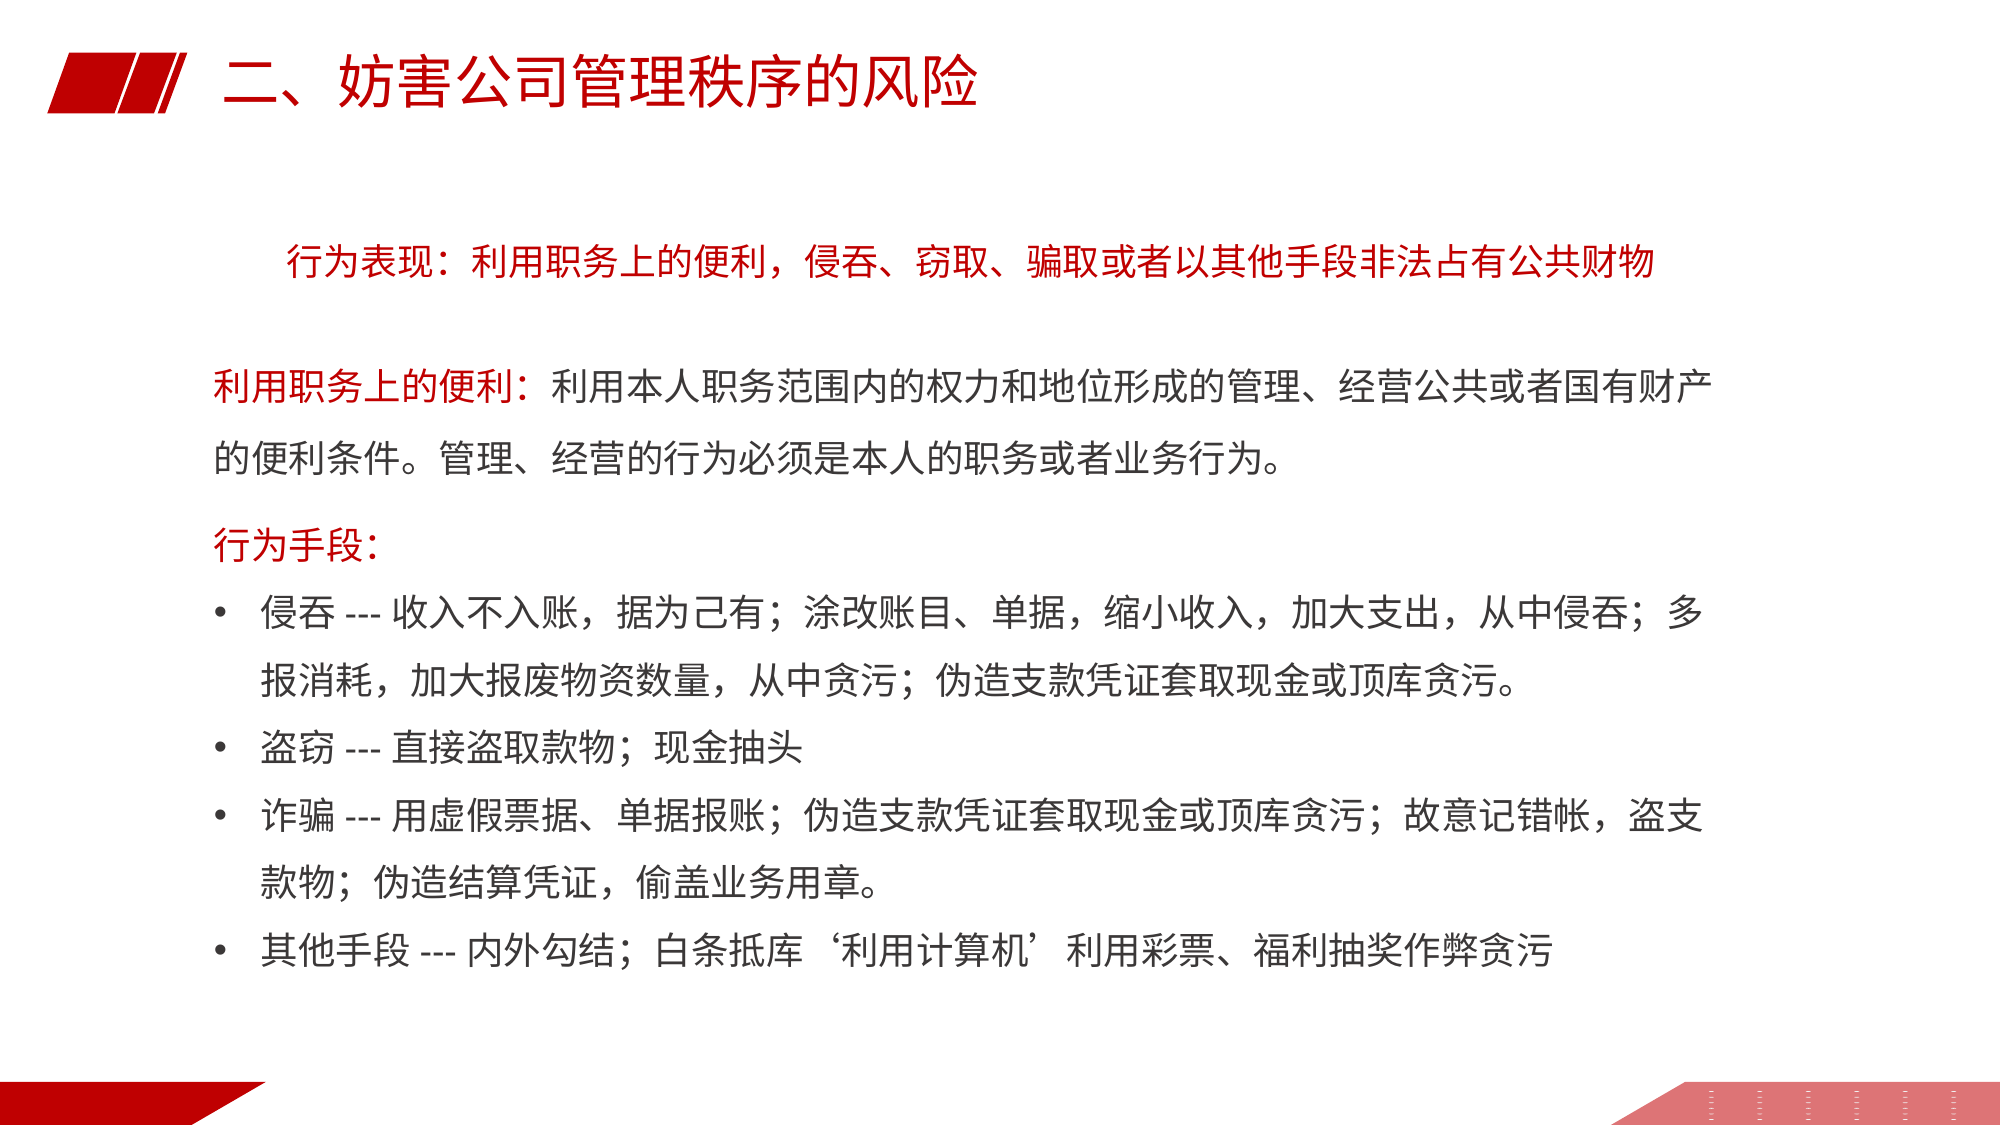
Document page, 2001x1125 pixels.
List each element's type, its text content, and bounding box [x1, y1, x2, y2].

text_box 行为表现：利用职务上的便利，侵吞、窃取、骗取或者以其他手段非法占有公共财物 [199, 187, 1743, 308]
text_box 行为手段： 侵吞---收入不入账，据为己有；涂改账目、单据，缩小收入，加大支出，从中侵吞；多报消耗，加大报废物资数量，从中贪污；伪造支款凭证套取现金或顶库贪污。 盗窃---直接盗取款物；现金抽头 诈骗---用虚假票据、单据报账；伪造支款凭证套取现金或顶库贪污；故意记错帐，盗支款物；伪造结算凭证，偷盖业务用章。 其他手段---内外勾结；白条抵库‘利用计算机’利用彩票、福利抽奖作弊贪污 [199, 491, 1754, 980]
text_box 利用职务上的便利：利用本人职务范围内的权力和地位形成的管理、经营公共或者国有财产的便利条件。管理、经营的行为必须是本人的职务或者业务行为。 [199, 328, 1754, 491]
text_box 二、妨害公司管理秩序的风险 [206, 51, 1294, 118]
